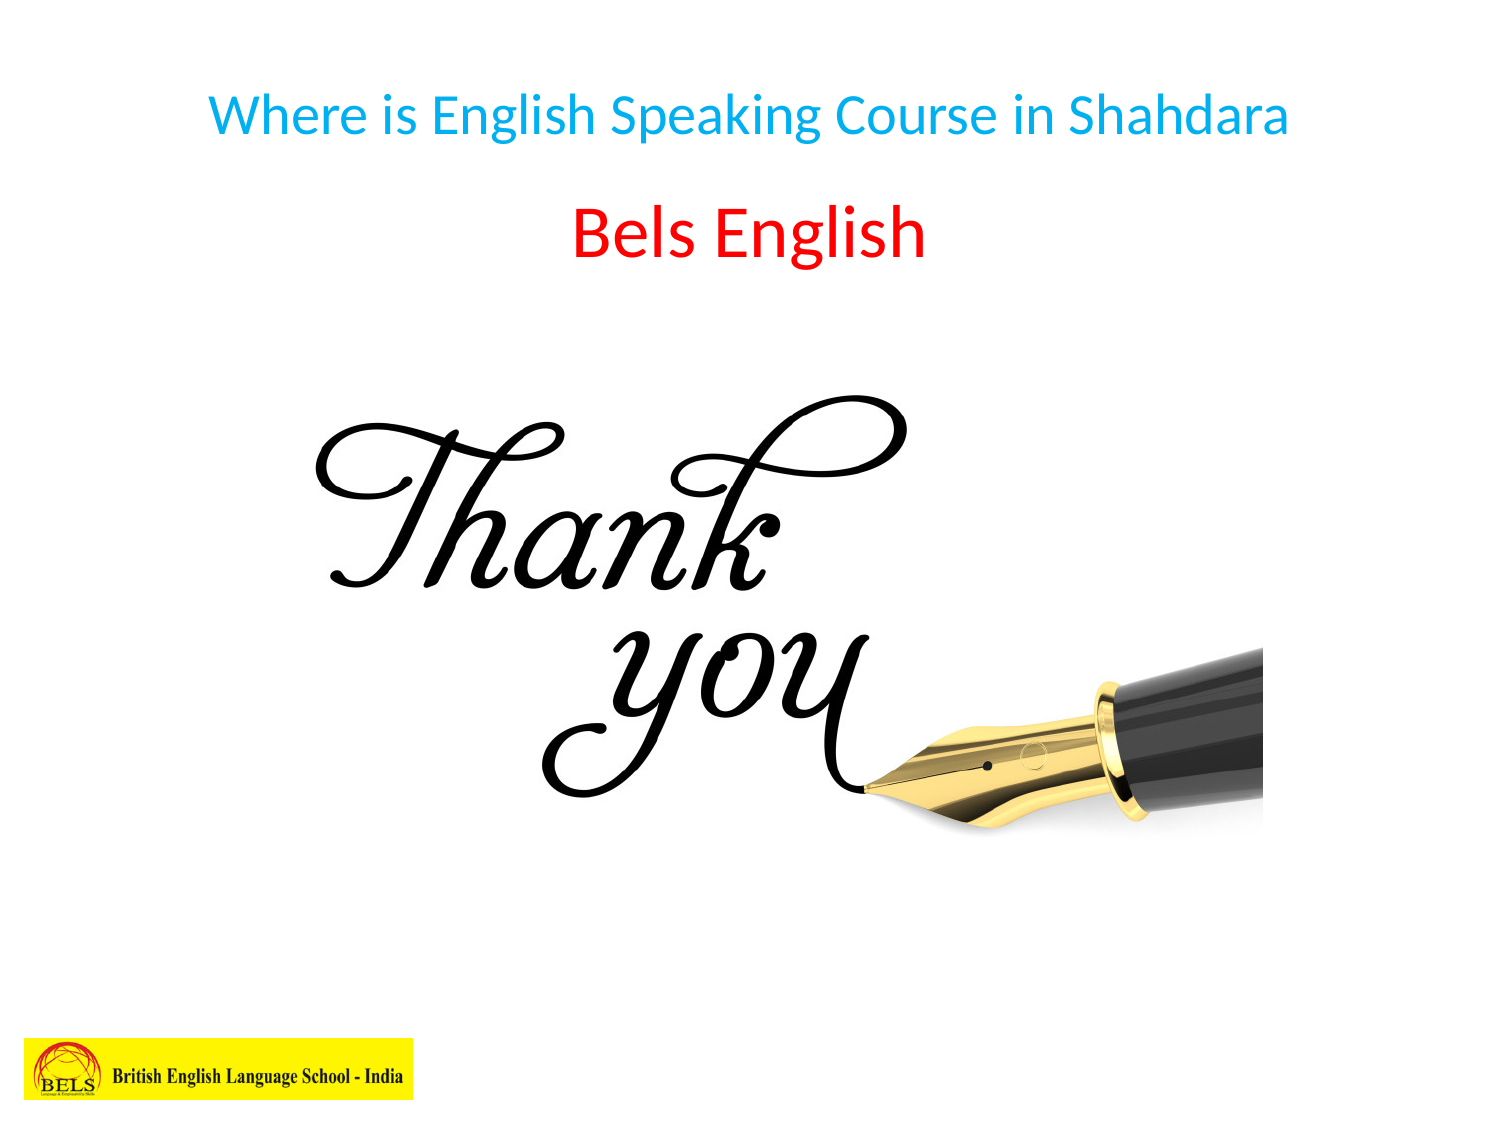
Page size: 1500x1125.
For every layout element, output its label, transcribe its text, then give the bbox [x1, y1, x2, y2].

picture [254, 344, 1263, 913]
picture [24, 1038, 413, 1101]
text_box Where is English Speaking Course in Shahdara [0, 68, 1500, 154]
text_box Bels English [0, 174, 1500, 280]
